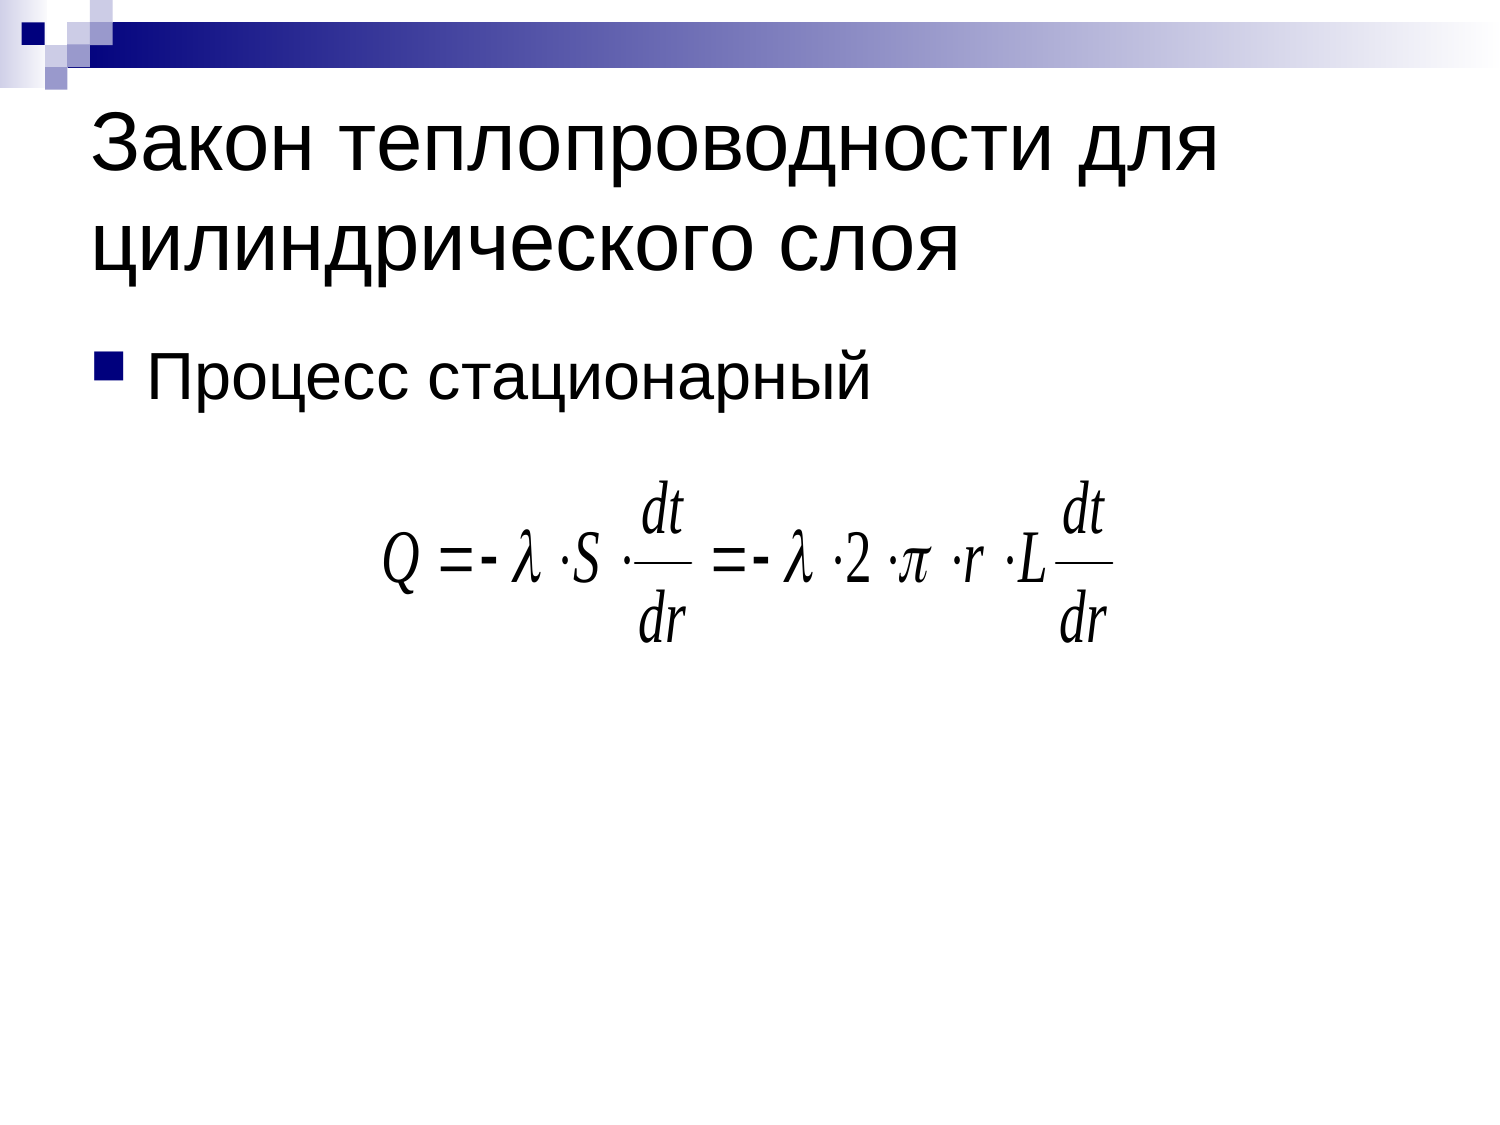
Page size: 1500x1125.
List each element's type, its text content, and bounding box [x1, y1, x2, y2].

title Закон теплопроводности для цилиндрического слоя [75, 75, 1425, 300]
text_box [374, 462, 1126, 659]
list Процесс стационарный [75, 324, 1425, 963]
